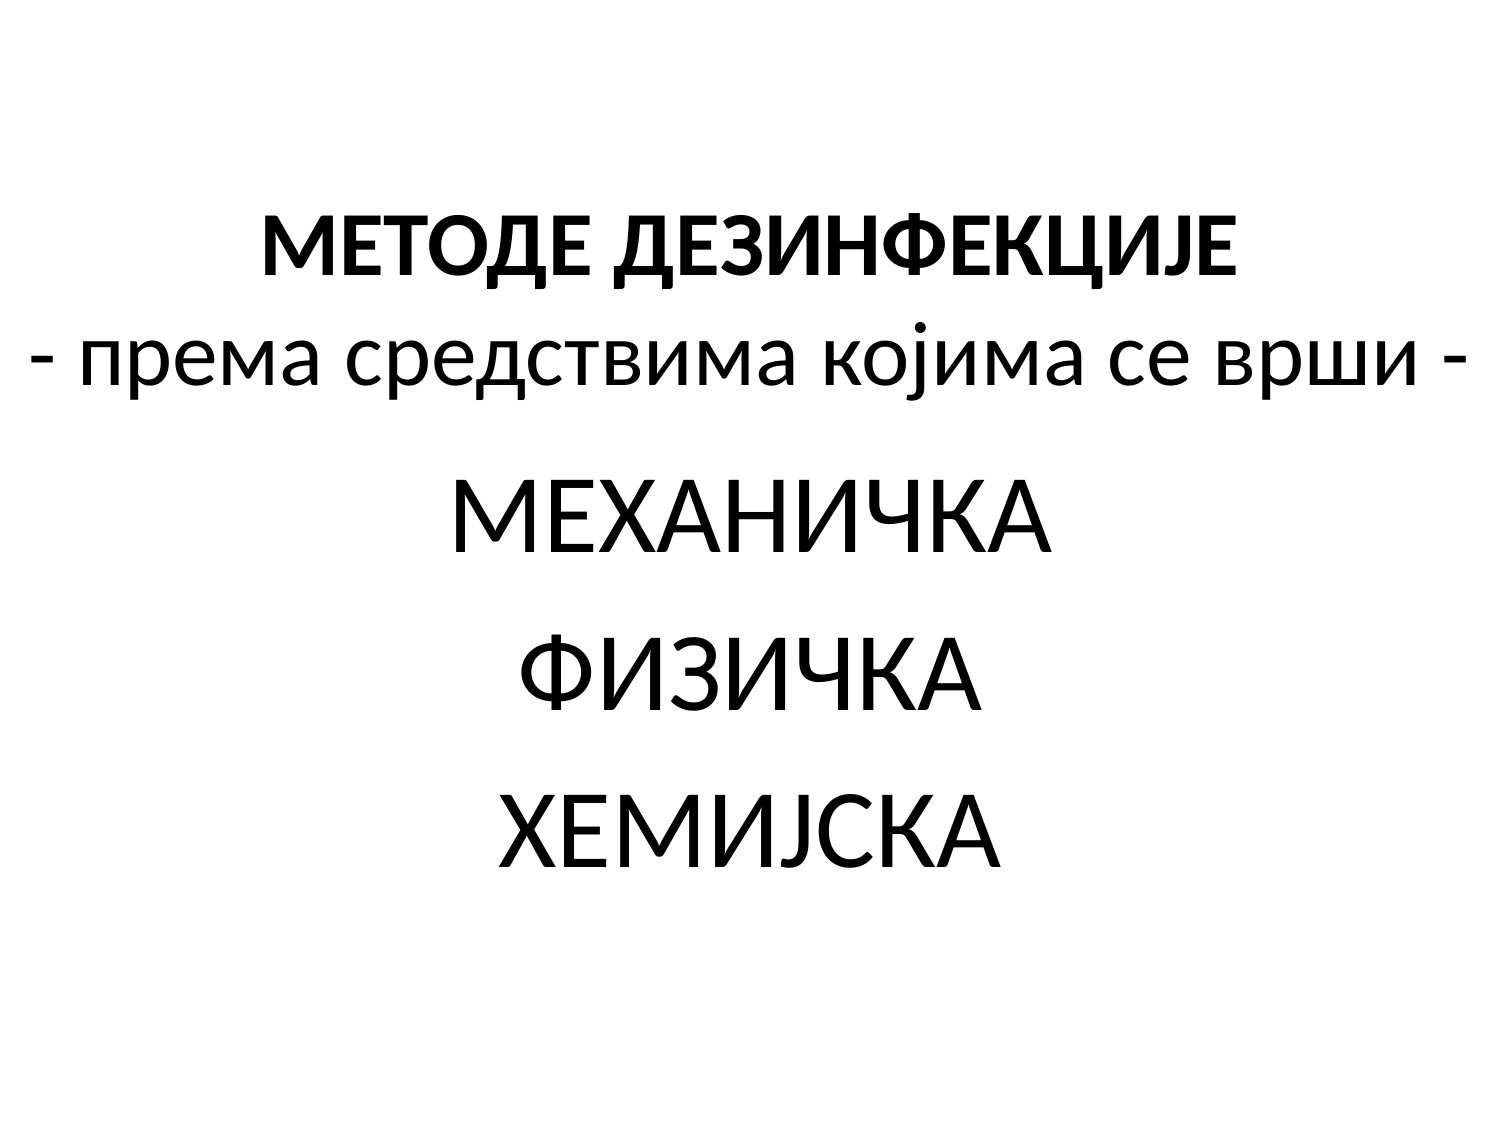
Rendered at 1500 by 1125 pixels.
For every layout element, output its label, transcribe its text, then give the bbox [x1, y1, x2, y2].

title МЕТОДЕ ДЕЗИНФЕКЦИЈЕ - према средствима којима се врши - [0, 137, 1500, 432]
list МЕХАНИЧКА ФИЗИЧКА ХЕМИЈСКА [0, 432, 1500, 1047]
